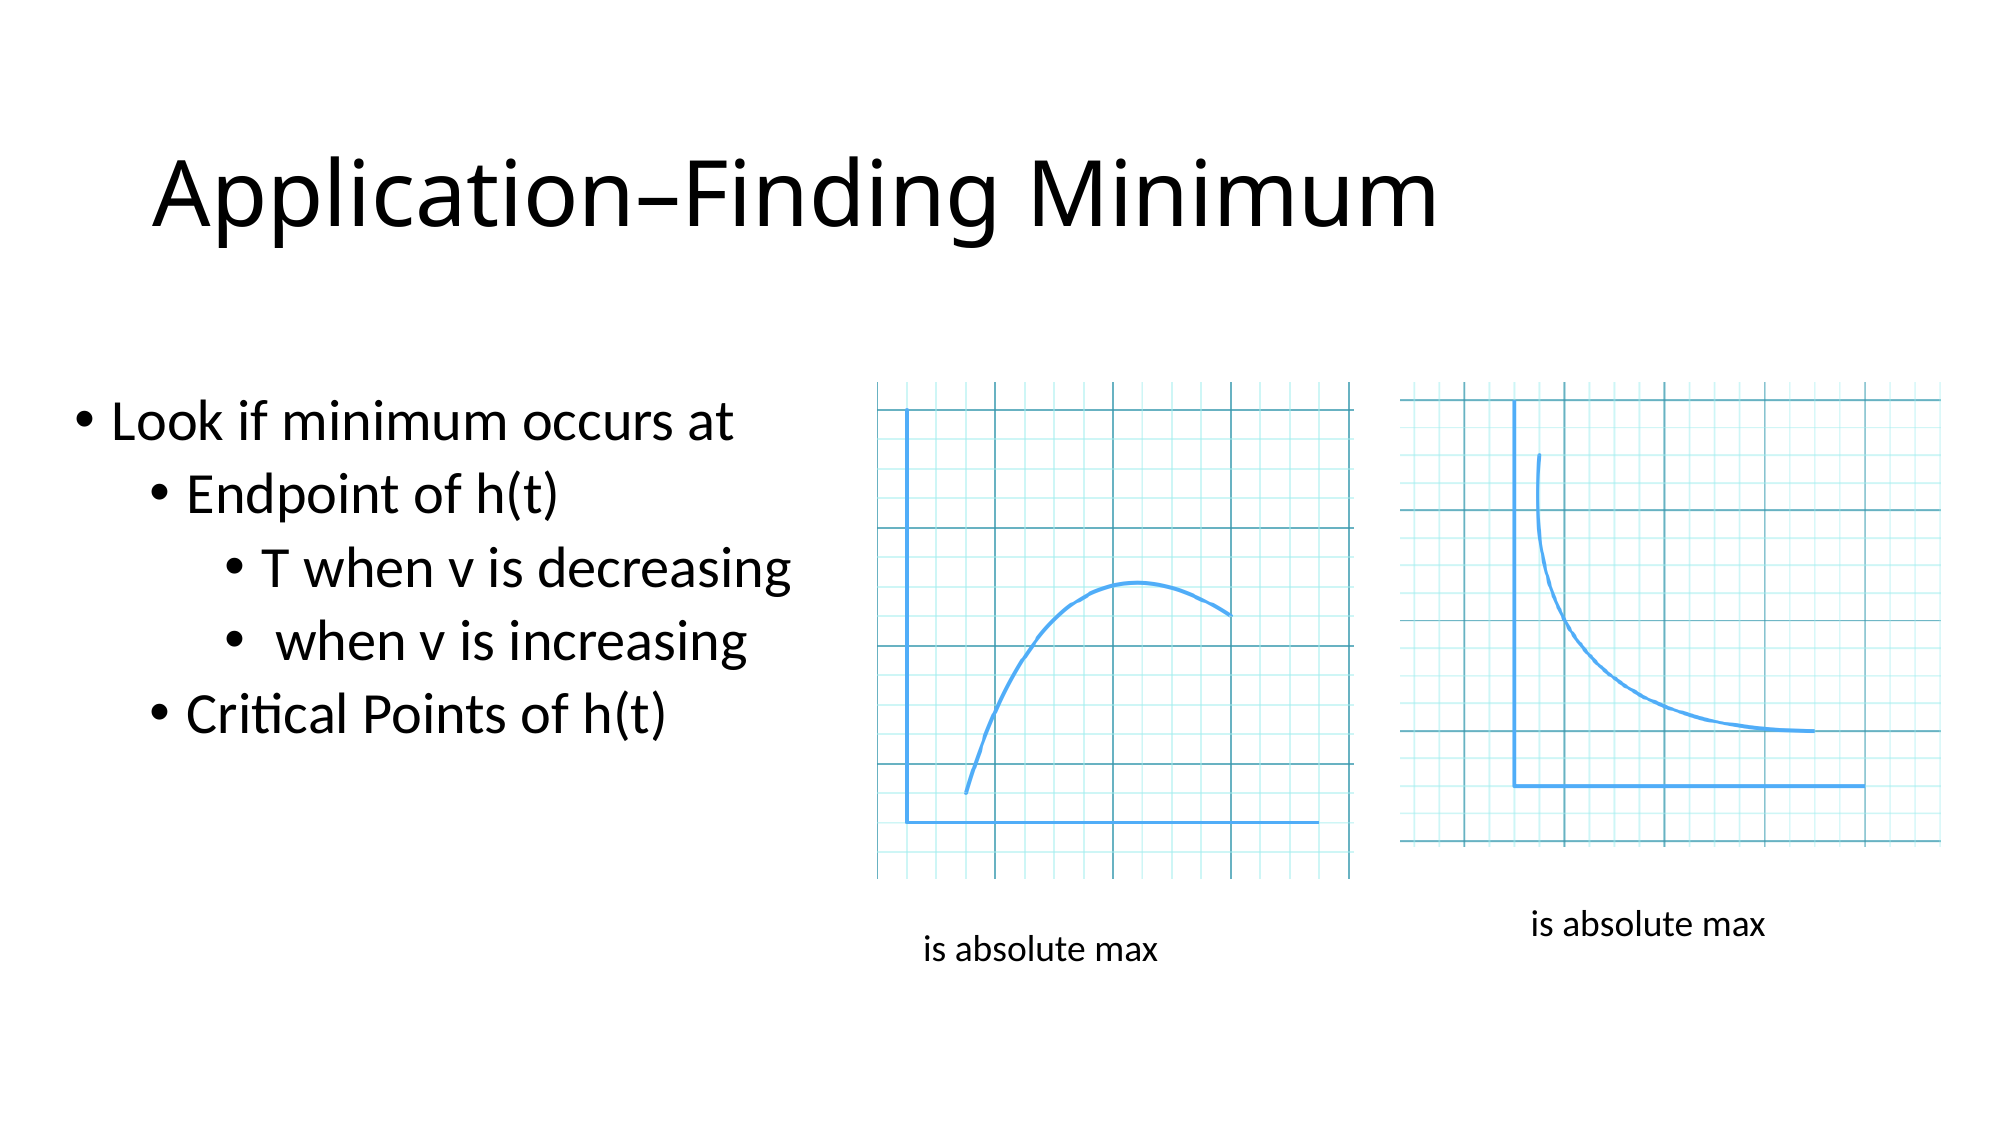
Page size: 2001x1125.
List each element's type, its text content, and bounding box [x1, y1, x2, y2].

picture [877, 382, 1354, 879]
title Application–Finding Minimum [137, 88, 1863, 306]
picture [1399, 382, 1941, 847]
